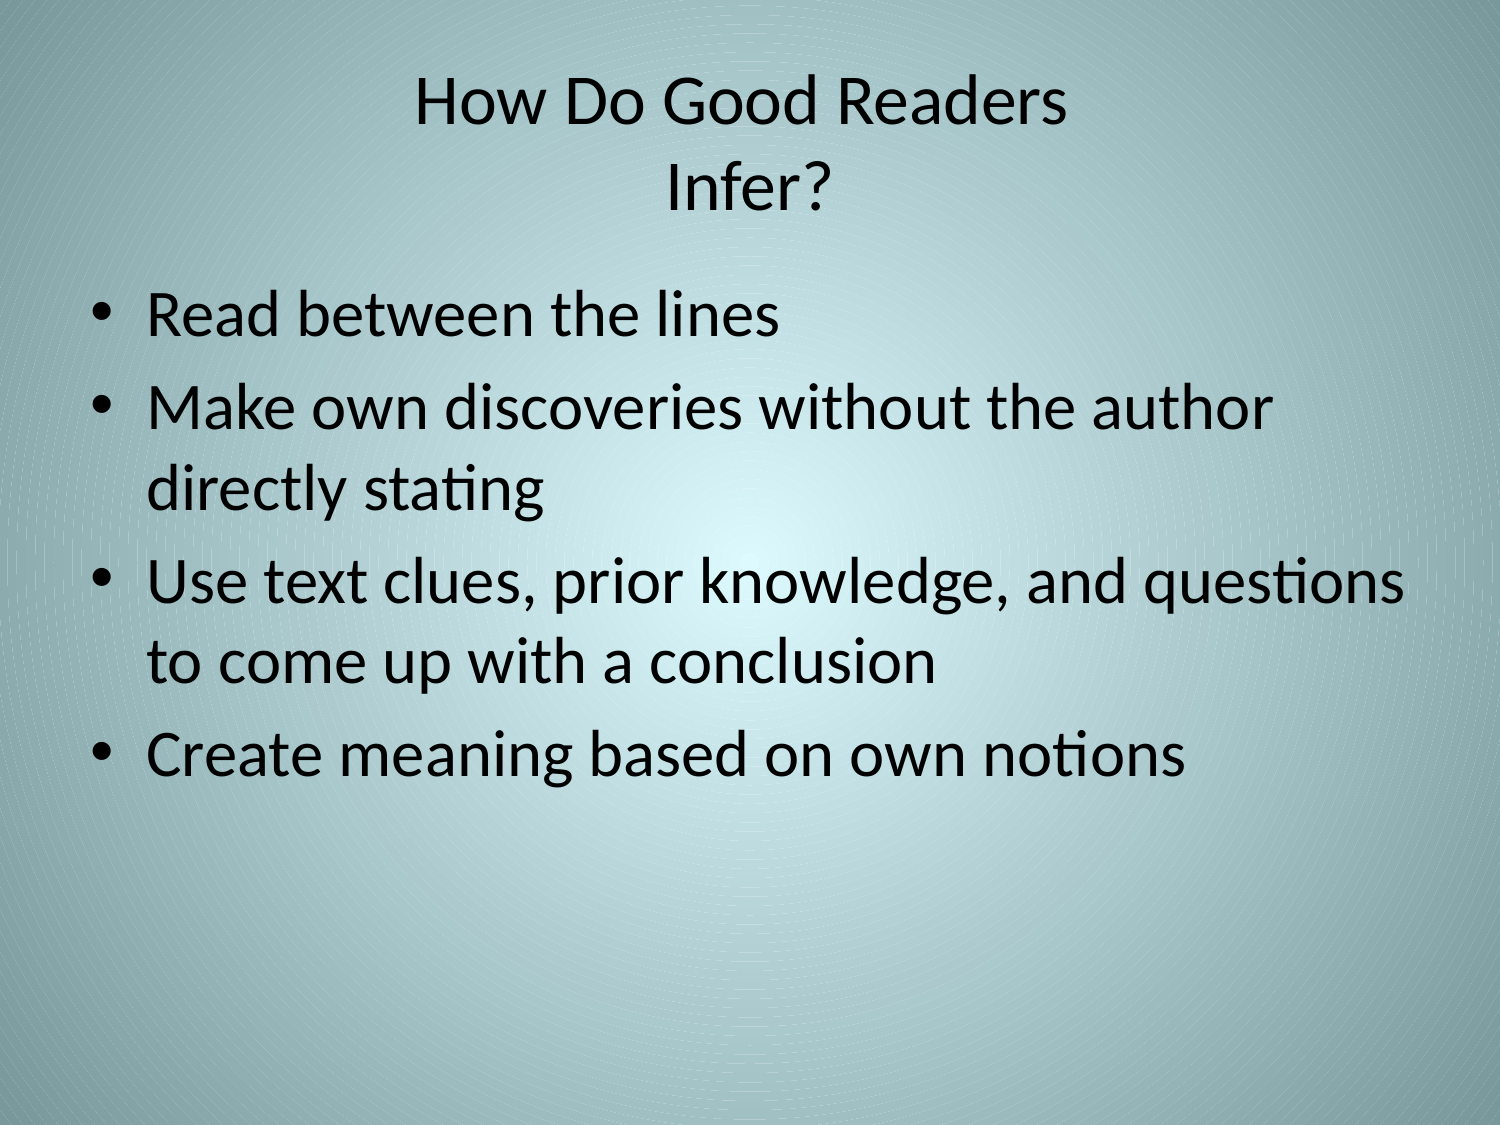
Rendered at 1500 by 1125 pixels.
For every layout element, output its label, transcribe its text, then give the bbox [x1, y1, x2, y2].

list Read between the lines Make own discoveries without the author directly stating Use text clues, prior knowledge, and questions to come up with a conclusion Create meaning based on own notions [75, 262, 1425, 1005]
title How Do Good Readers Infer? [75, 45, 1425, 233]
